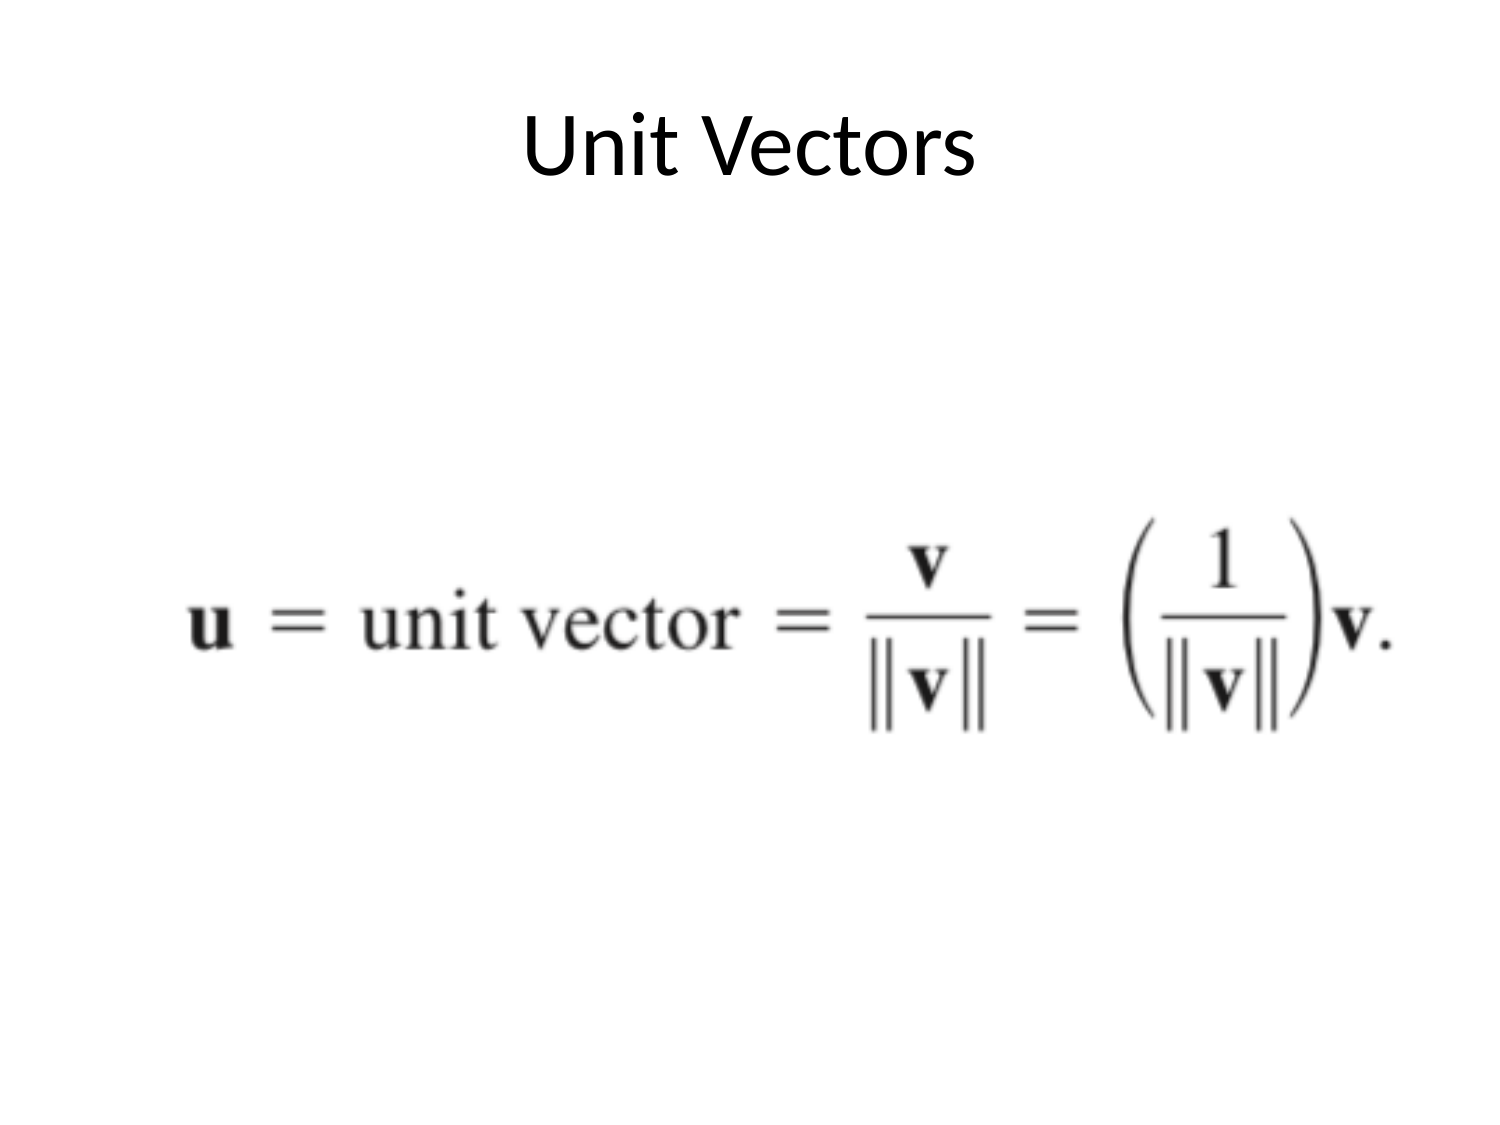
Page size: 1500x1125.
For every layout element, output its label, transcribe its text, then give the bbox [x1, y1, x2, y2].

title Unit Vectors [75, 45, 1425, 233]
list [74, 262, 1426, 1006]
